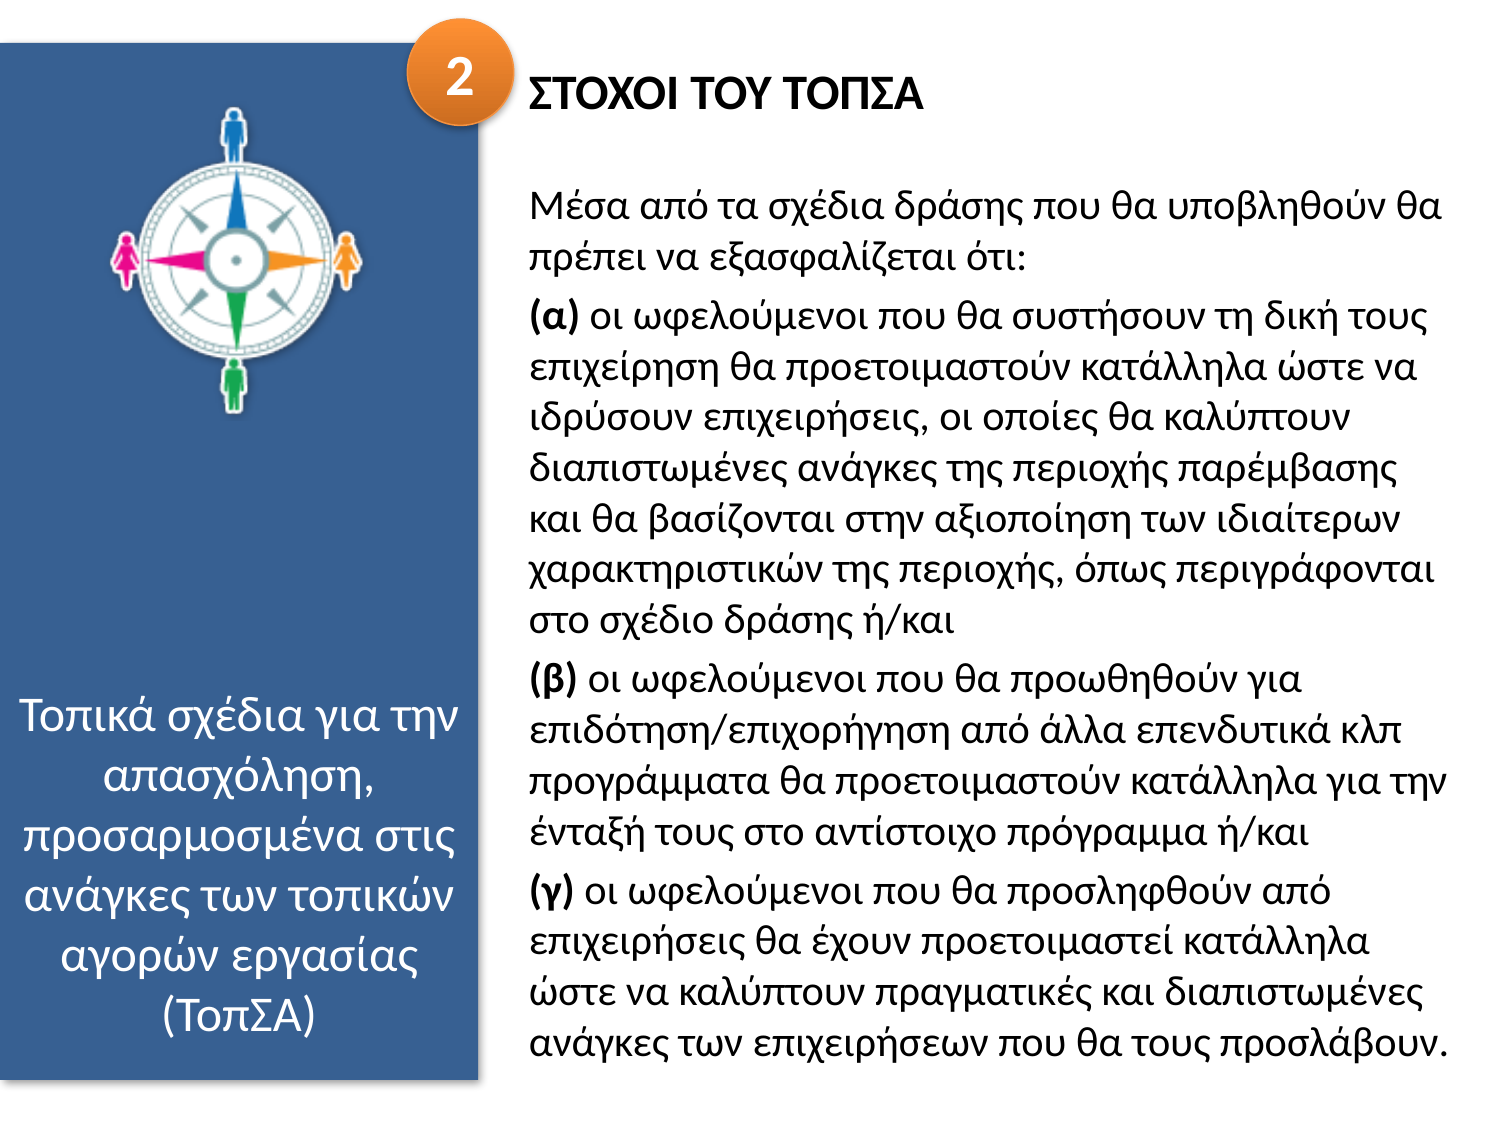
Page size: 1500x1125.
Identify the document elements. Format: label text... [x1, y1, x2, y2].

picture [104, 101, 374, 421]
text_box Τοπικά σχέδια για την απασχόληση, προσαρμοσμένα στις ανάγκες των τοπικών αγορών εργασίας (ΤοπΣΑ) [0, 42, 479, 1080]
text_box 2 [406, 18, 515, 127]
list ΣΤΟΧΟΙ ΤΟΥ ΤΟΠΣΑ Μέσα από τα σχέδια δράσης που θα υποβληθούν θα πρέπει να εξασφαλίζεται ότι: (α) οι ωφελούμενοι που θα συστήσουν τη δική τους επιχείρηση θα προετοιμαστούν κατάλληλα ώστε να ιδρύσουν επιχειρήσεις, οι οποίες θα καλύπτουν διαπιστωμένες ανάγκες της περιοχής παρέμβασης και θα βασίζονται στην αξιοποίηση των ιδιαίτερων χαρακτηριστικών της περιοχής, όπως περιγράφονται στο σχέδιο δράσης ή/και (β) οι ωφελούμενοι που θα προωθηθούν για επιδότηση/επιχορήγηση από άλλα επενδυτικά κλπ προγράμματα θα προετοιμαστούν κατάλληλα για την ένταξή τους στο αντίστοιχο πρόγραμμα ή/και (γ) οι ωφελούμενοι που θα προσληφθούν από επιχειρήσεις θα έχουν προετοιμαστεί κατάλληλα ώστε να καλύπτουν πραγματικές και διαπιστωμένες ανάγκες των επιχειρήσεων που θα τους προσλάβουν. [513, 42, 1471, 1083]
